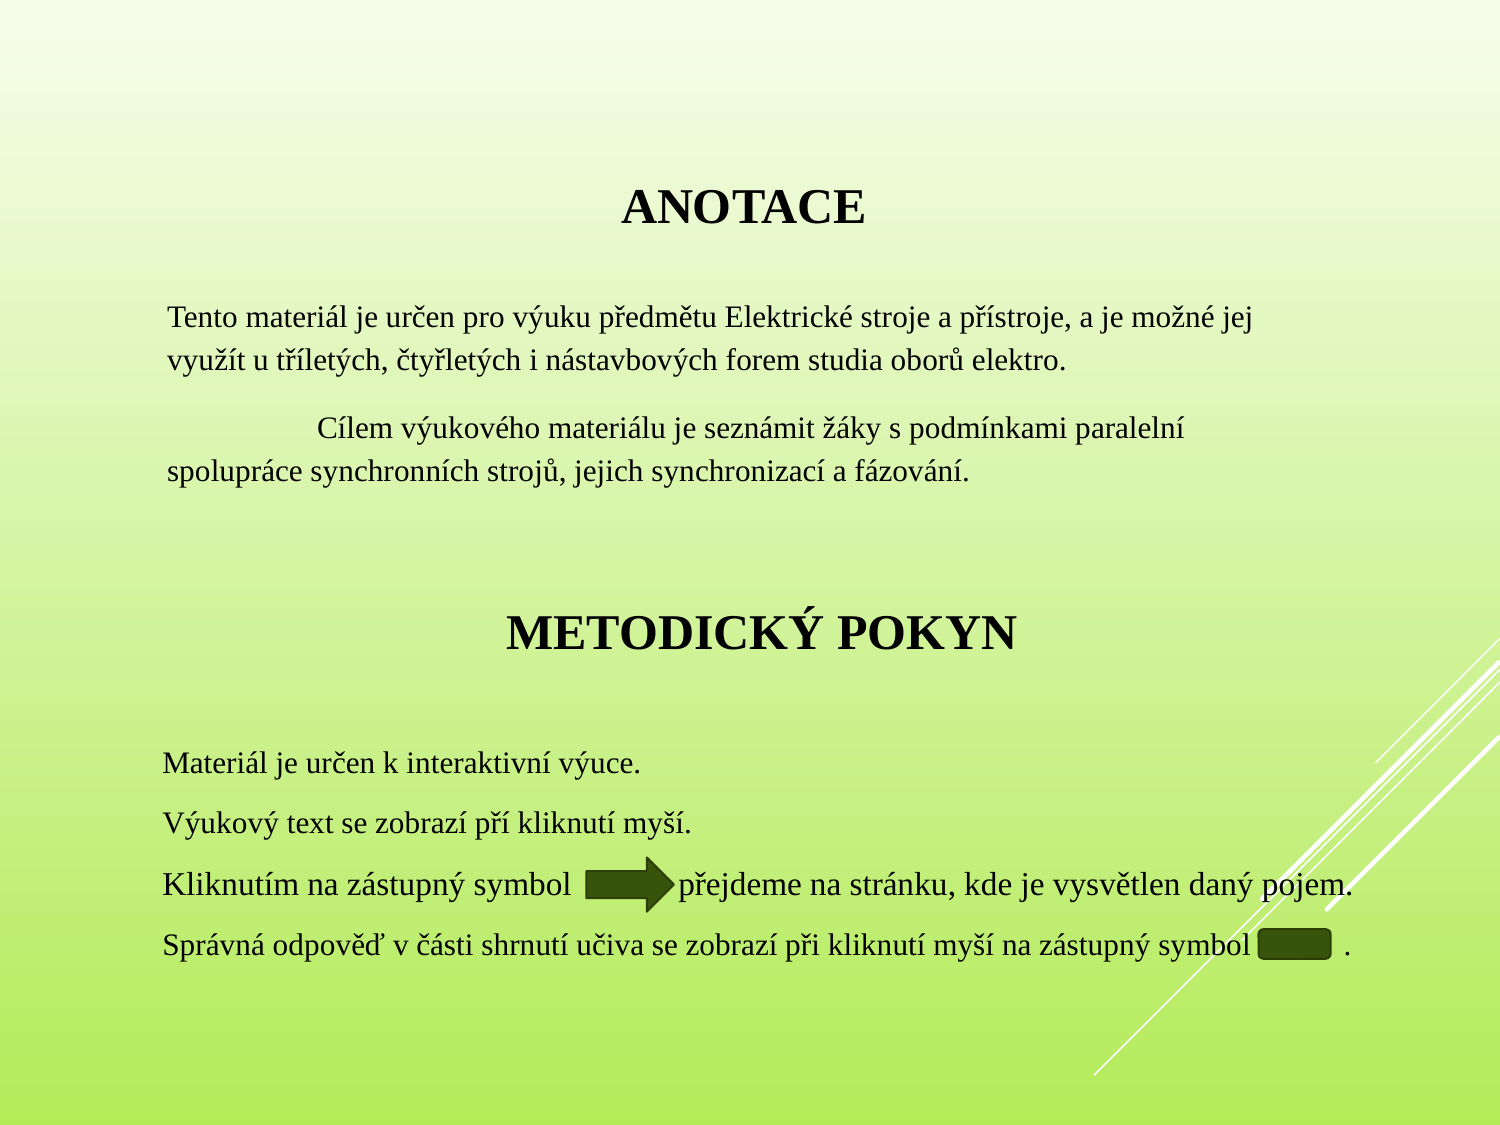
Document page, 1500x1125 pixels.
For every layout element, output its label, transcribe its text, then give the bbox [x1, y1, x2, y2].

text_box [585, 856, 675, 913]
text_box [1257, 928, 1332, 960]
text_box ANOTACE [218, 160, 1269, 242]
text_box Tento materiál je určen pro výuku předmětu Elektrické stroje a přístroje, a je možné jej využít u tříletých, čtyřletých i nástavbových forem studia oborů elektro. Cílem výukového materiálu je seznámit žáky s podmínkami paralelní spolupráce synchronních strojů, jejich synchronizací a fázování. [152, 283, 1336, 496]
text_box METODICKÝ POKYN Materiál je určen k interaktivní výuce. Výukový text se zobrazí pří kliknutí myší. Kliknutím na zástupný symbol přejdeme na stránku, kde je vysvětlen daný pojem. Správná odpověď v části shrnutí učiva se zobrazí při kliknutí myší na zástupný symbol . [147, 586, 1377, 1030]
